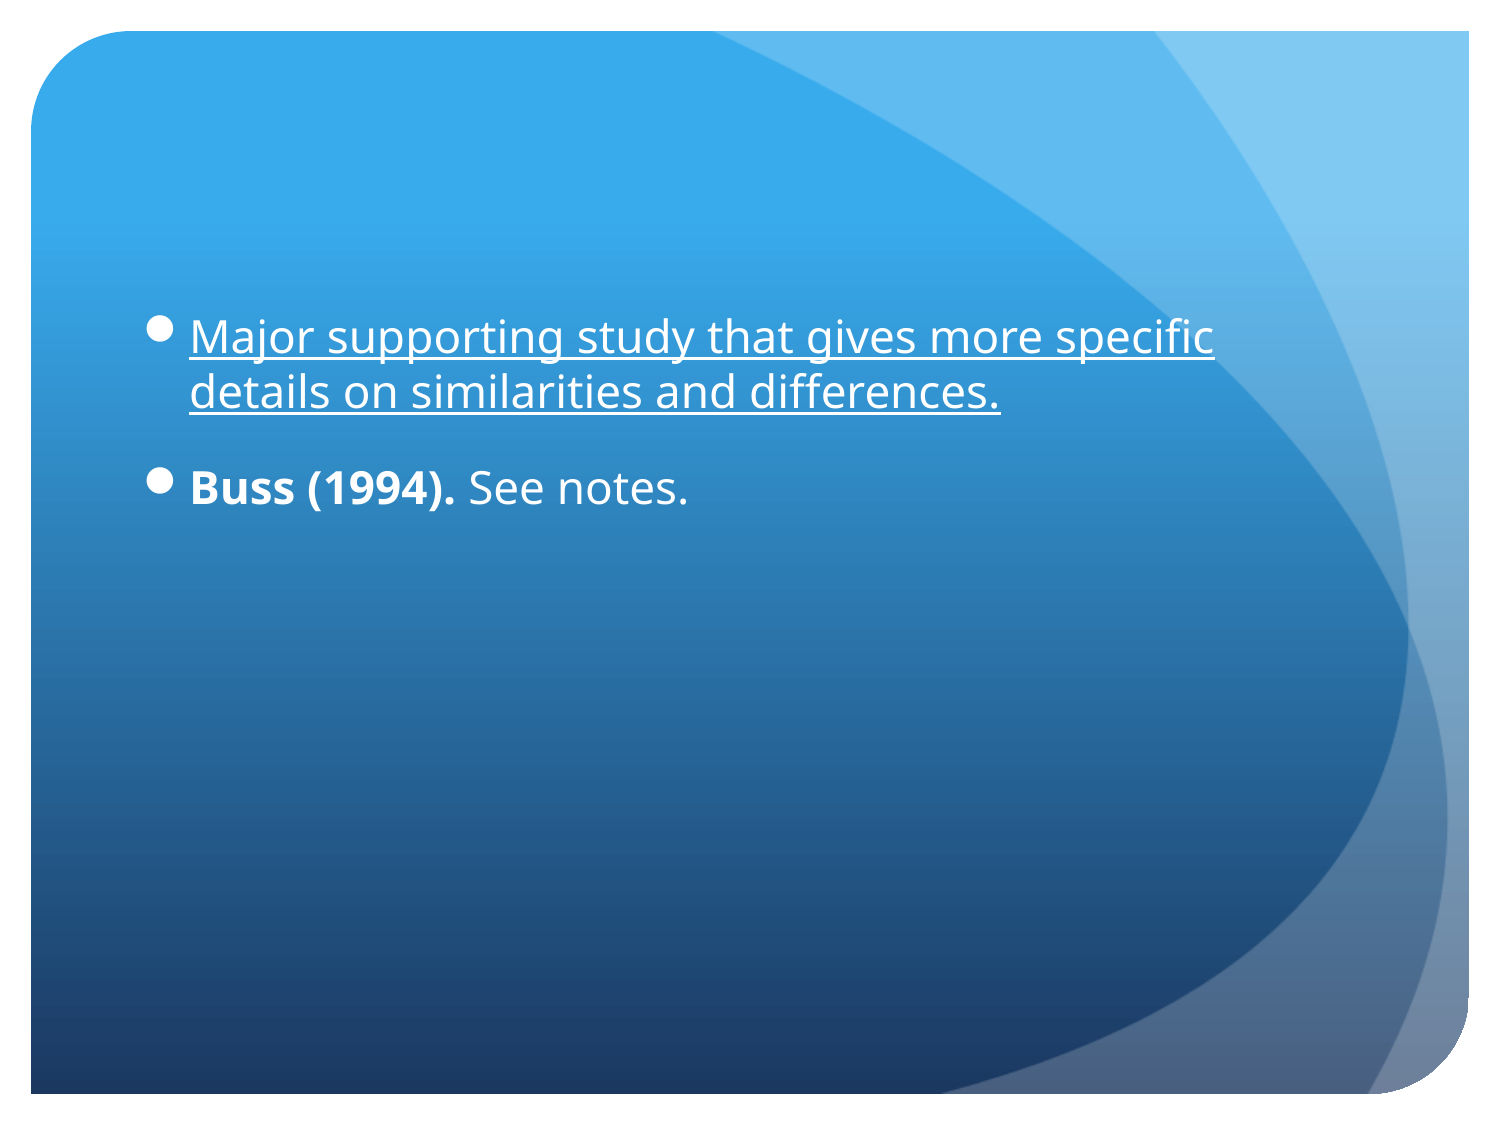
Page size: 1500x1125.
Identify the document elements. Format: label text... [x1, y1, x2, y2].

list Major supporting study that gives more specific details on similarities and differences. Buss (1994). See notes. [127, 299, 1372, 991]
picture [24, 30, 1473, 1094]
